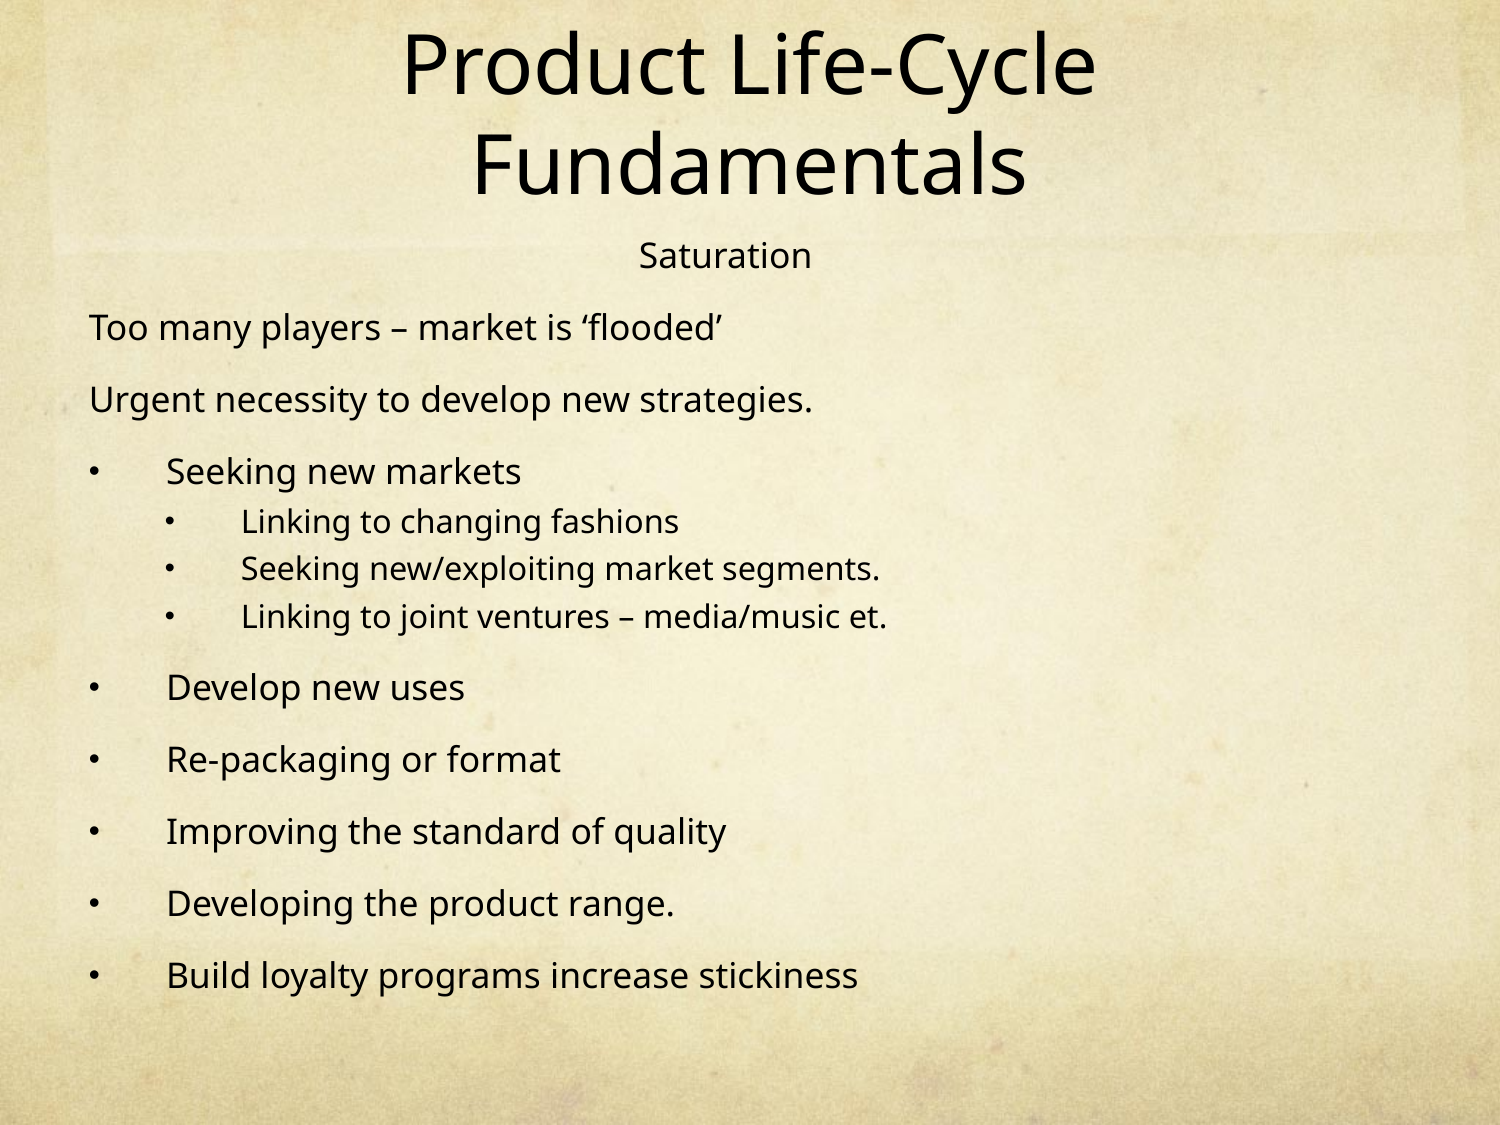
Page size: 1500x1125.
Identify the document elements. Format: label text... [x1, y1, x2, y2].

title Product Life-Cycle Fundamentals [150, 39, 1350, 183]
picture [0, 0, 1500, 1125]
list Saturation Too many players – market is ‘flooded’ Urgent necessity to develop new strategies. Seeking new markets Linking to changing fashions Seeking new/exploiting market segments. Linking to joint ventures – media/music et. Develop new uses Re-packaging or format Improving the standard of quality Developing the product range. Build loyalty programs increase stickiness [73, 225, 1378, 1014]
